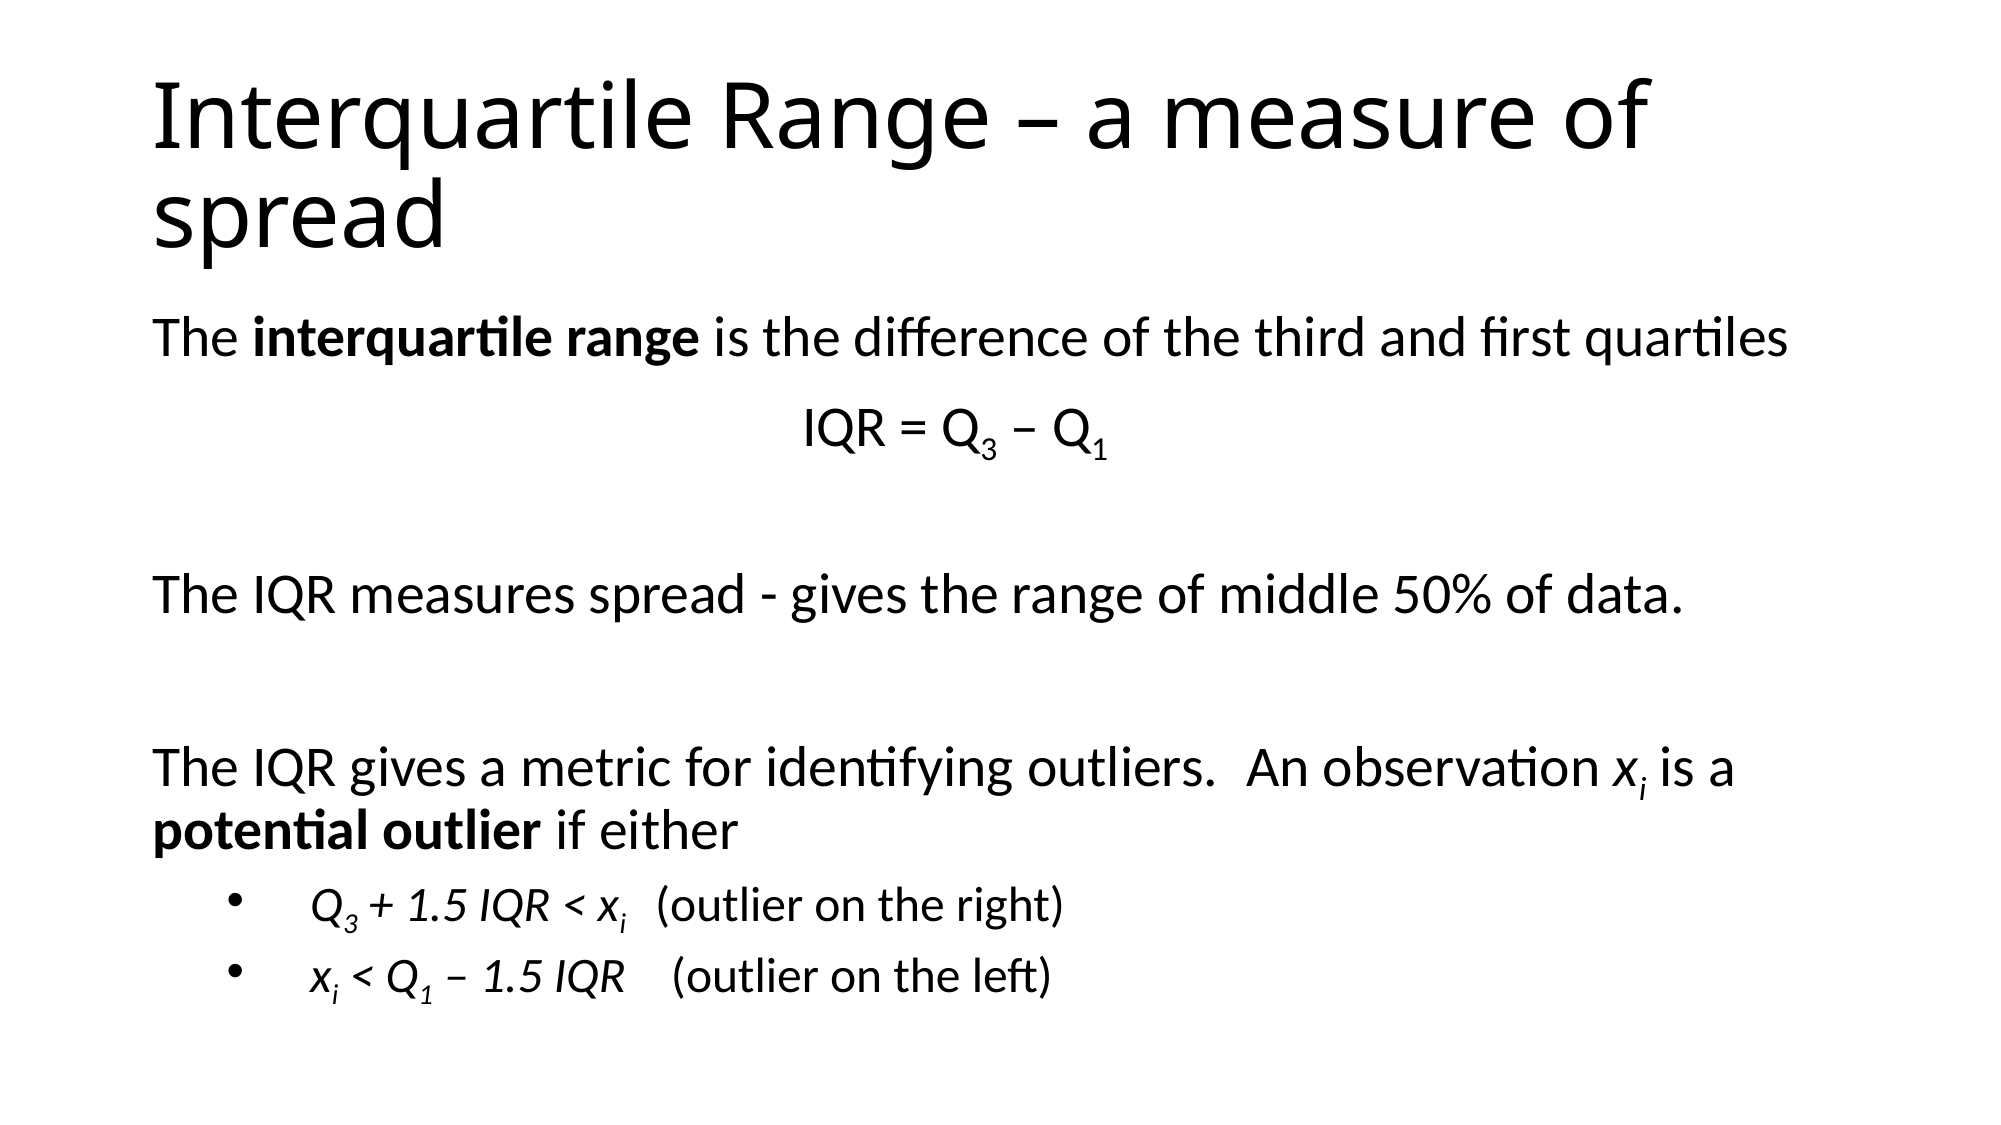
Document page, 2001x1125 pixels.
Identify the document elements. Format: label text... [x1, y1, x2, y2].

title Interquartile Range – a measure of spread [137, 59, 1863, 278]
list The interquartile range is the difference of the third and first quartiles IQR = Q3 – Q1 The IQR measures spread - gives the range of middle 50% of data. The IQR gives a metric for identifying outliers. An observation xi is a potential outlier if either Q3 + 1.5 IQR < xi (outlier on the right) xi < Q1 – 1.5 IQR (outlier on the left) [137, 299, 1863, 1014]
